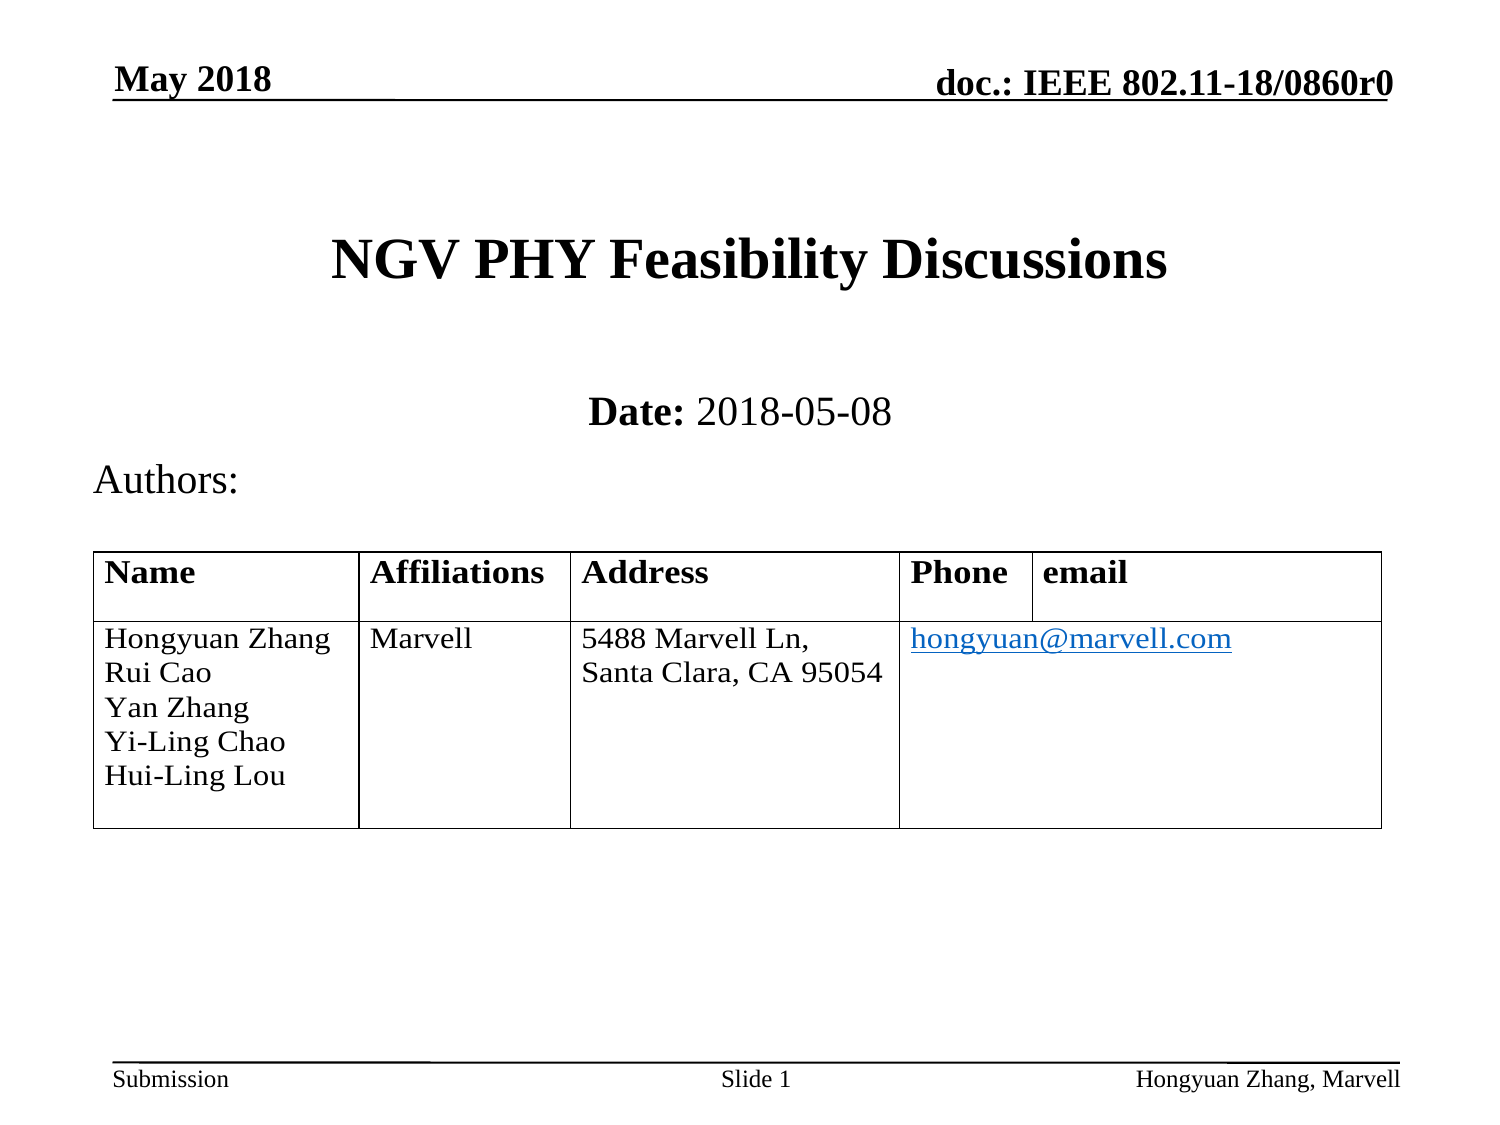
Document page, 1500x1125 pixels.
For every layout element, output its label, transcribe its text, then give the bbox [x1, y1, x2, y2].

text_box Authors: [77, 444, 316, 507]
title NGV PHY Feasibility Discussions [77, 137, 1423, 374]
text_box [78, 551, 1463, 1038]
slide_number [114, 54, 423, 100]
footer Hongyuan Zhang, Marvell [878, 1061, 1402, 1093]
slide_number Slide 1 [712, 1061, 800, 1123]
list Date: 2018-05-08 [102, 375, 1379, 442]
